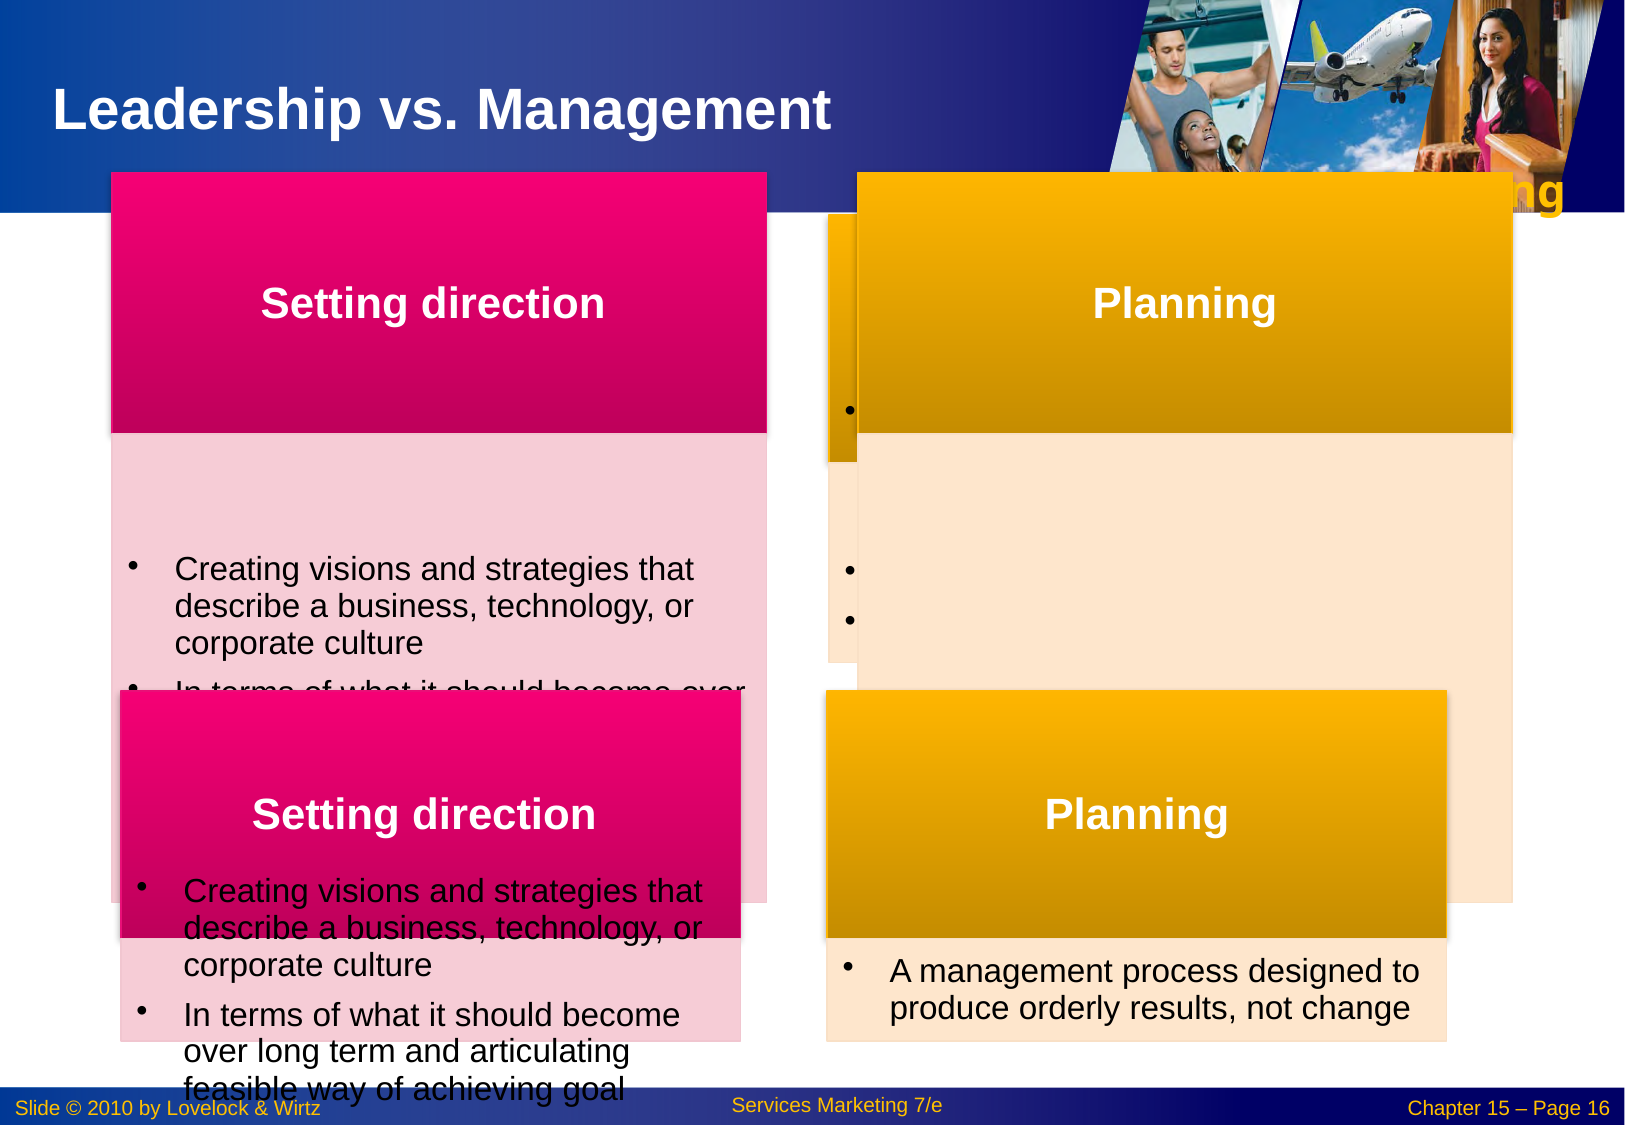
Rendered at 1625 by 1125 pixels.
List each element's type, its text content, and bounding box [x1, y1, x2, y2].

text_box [111, 0, 1513, 1076]
title Leadership vs. Management [36, 37, 106, 176]
picture [1546, 187, 1556, 202]
picture [1513, 0, 1604, 213]
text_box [120, 690, 1448, 1042]
